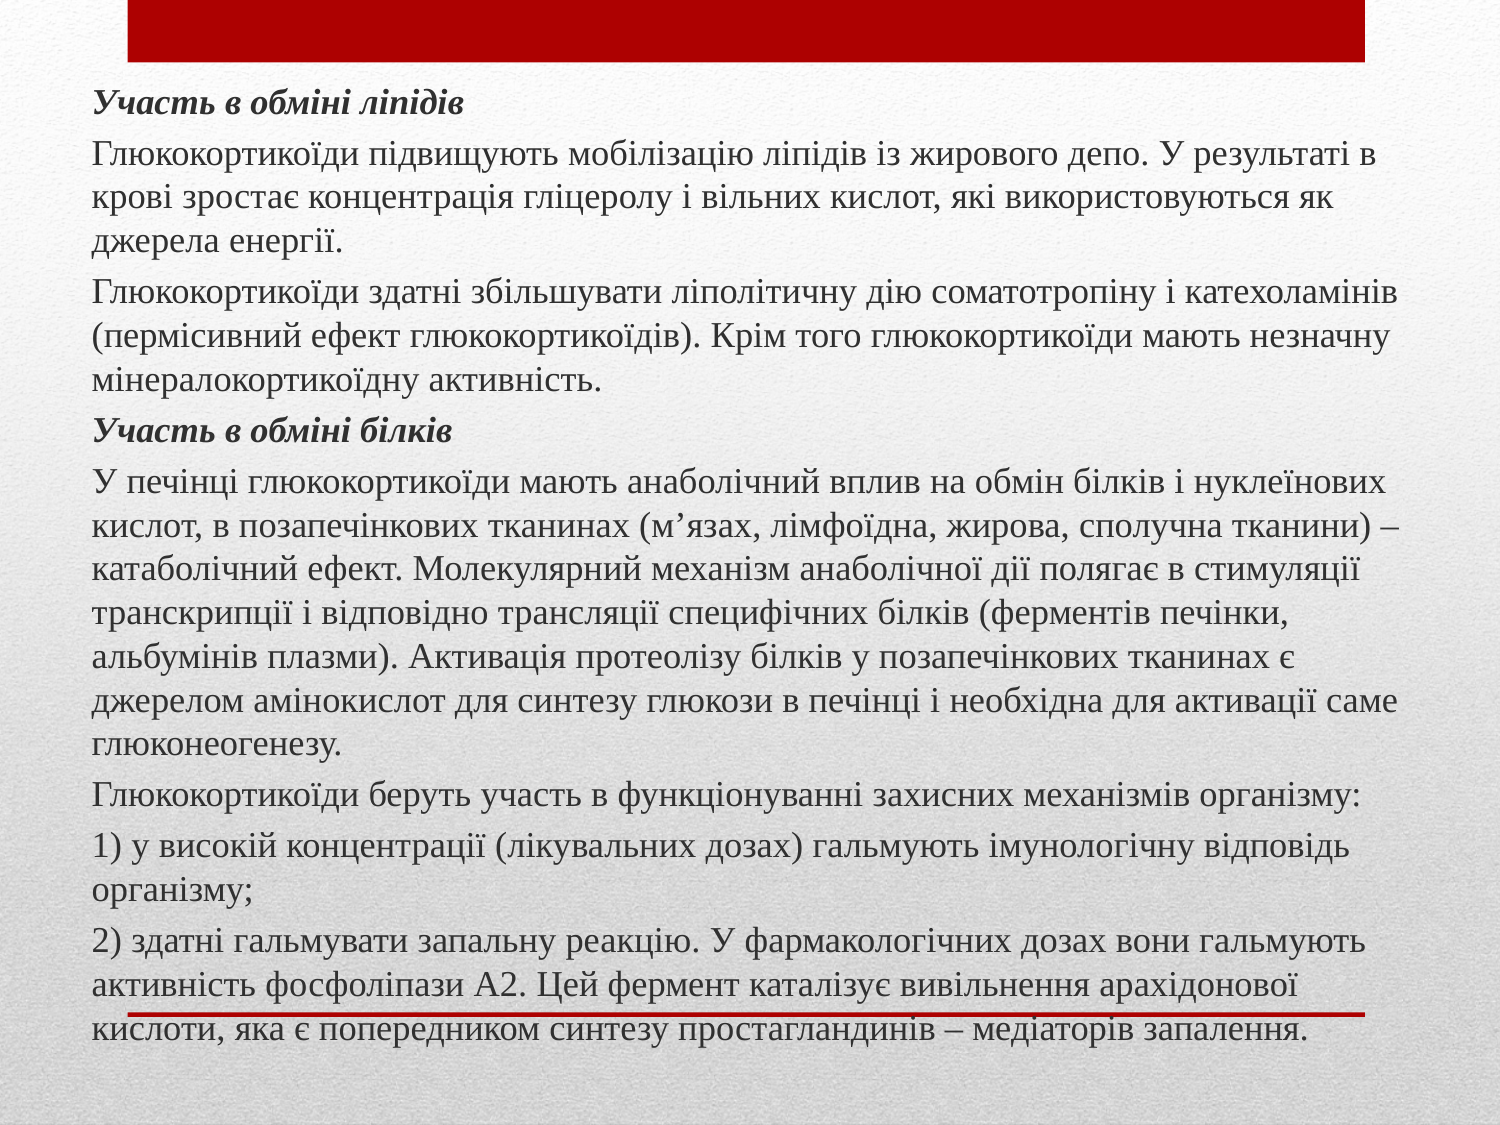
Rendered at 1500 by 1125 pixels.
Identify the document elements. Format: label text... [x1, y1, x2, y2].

list Участь в обміні ліпідів Глюкокортикоїди підвищують мобілізацію ліпідів із жирового депо. У результаті в крові зростає концентрація гліцеролу і вільних кислот, які використовуються як джерела енергії. Глюкокортикоїди здатні збільшувати ліполітичну дію соматотропіну і катехоламінів (пермісивний ефект глюкокортикоїдів). Крім того глюкокортикоїди мають незначну мінералокортикоїдну активність. Участь в обміні білків У печінці глюкокортикоїди мають анаболічний вплив на обмін білків і нуклеїнових кислот, в позапечінкових тканинах (м’язах, лімфоїдна, жирова, сполучна тканини) – катаболічний ефект. Молекулярний механізм анаболічної дії полягає в стимуляції транскрипції і відповідно трансляції специфічних білків (ферментів печінки, альбумінів плазми). Активація протеолізу білків у позапечінкових тканинах є джерелом амінокислот для синтезу глюкози в печінці і необхідна для активації саме глюконеогенезу. Глюкокортикоїди беруть участь в функціонуванні захисних механізмів організму: 1) у високій концентрації (лікувальних дозах) гальмують імунологічну відповідь організму; 2) здатні гальмувати запальну реакцію. У фармакологічних дозах вони гальмують активність фосфоліпази А2. Цей фермент каталізує вивільнення арахідонової кислоти, яка є попередником синтезу простагландинів – медіаторів запалення. [76, 19, 1459, 1059]
